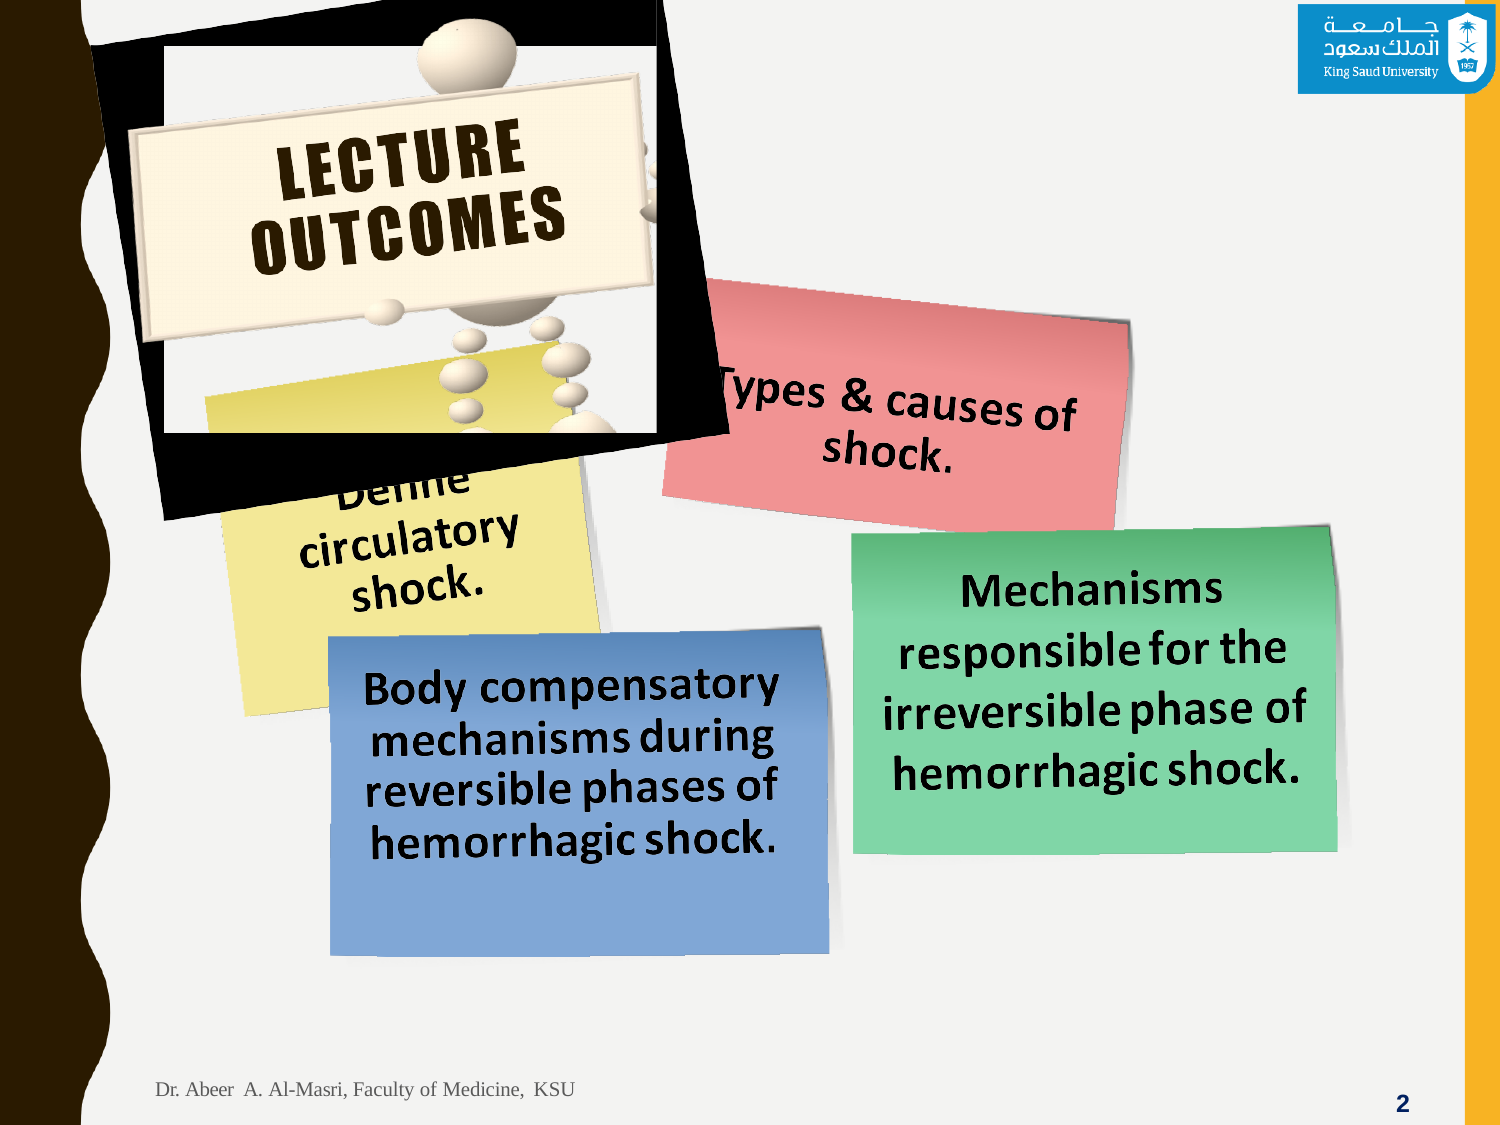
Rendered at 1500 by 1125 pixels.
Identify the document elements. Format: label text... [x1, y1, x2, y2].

text_box [163, 433, 730, 521]
slide_number 2 [1377, 1090, 1415, 1125]
text_box [90, 0, 656, 521]
text_box [328, 628, 830, 957]
text_box Dr. Abeer A. Al-Masri, Faculty of Medicine, KSU [153, 1077, 581, 1102]
text_box [0, 0, 1500, 1125]
text_box [328, 628, 777, 635]
text_box [656, 0, 730, 434]
text_box [1297, 4, 1496, 94]
text_box [365, 669, 779, 864]
text_box [251, 118, 565, 275]
text_box [820, 628, 830, 932]
